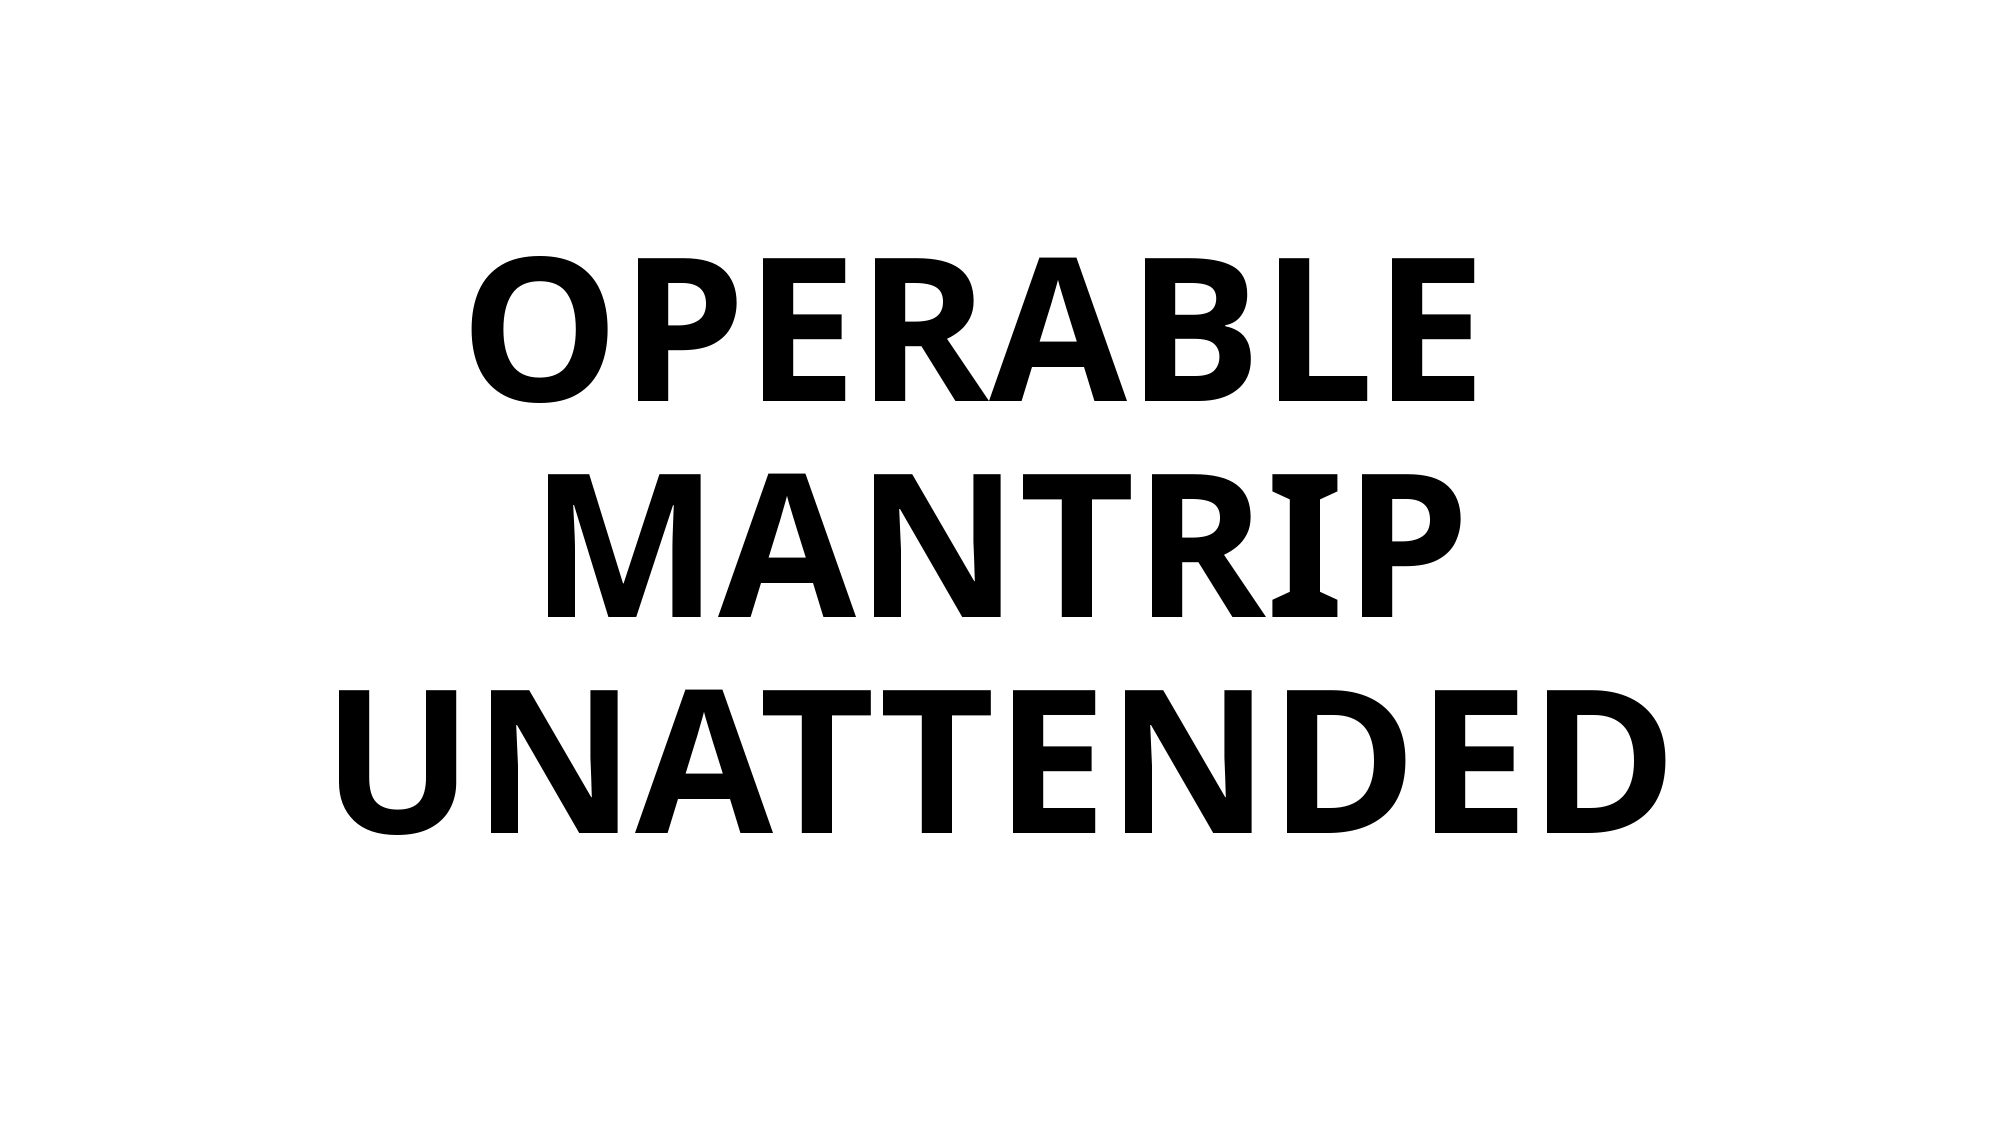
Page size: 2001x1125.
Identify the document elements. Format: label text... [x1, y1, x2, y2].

title OPERABLE MANTRIP UNATTENDED [137, 59, 1863, 1045]
